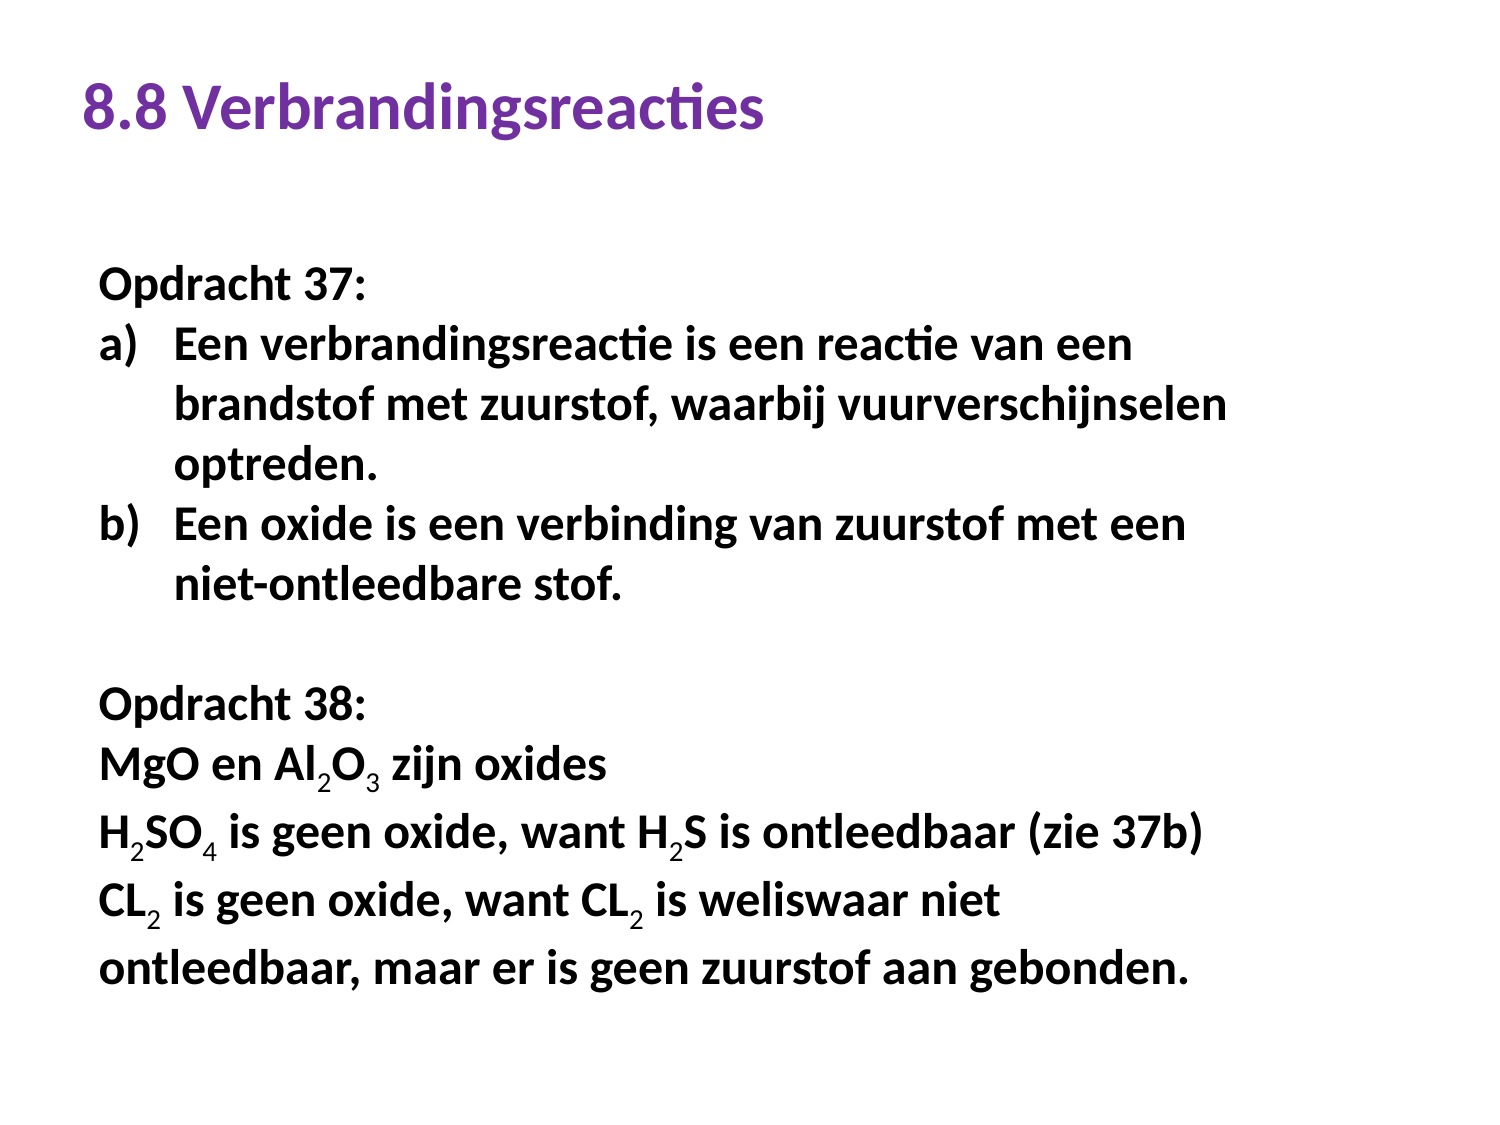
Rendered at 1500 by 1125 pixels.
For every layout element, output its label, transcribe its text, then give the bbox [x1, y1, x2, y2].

title 8.8 Verbrandingsreacties [67, 26, 1466, 180]
text_box Opdracht 37: Een verbrandingsreactie is een reactie van een brandstof met zuurstof, waarbij vuurverschijnselen optreden. Een oxide is een verbinding van zuurstof met een niet-ontleedbare stof. Opdracht 38: MgO en Al2O3 zijn oxides H2SO4 is geen oxide, want H2S is ontleedbaar (zie 37b) CL2 is geen oxide, want CL2 is weliswaar niet ontleedbaar, maar er is geen zuurstof aan gebonden. [83, 182, 1253, 1003]
